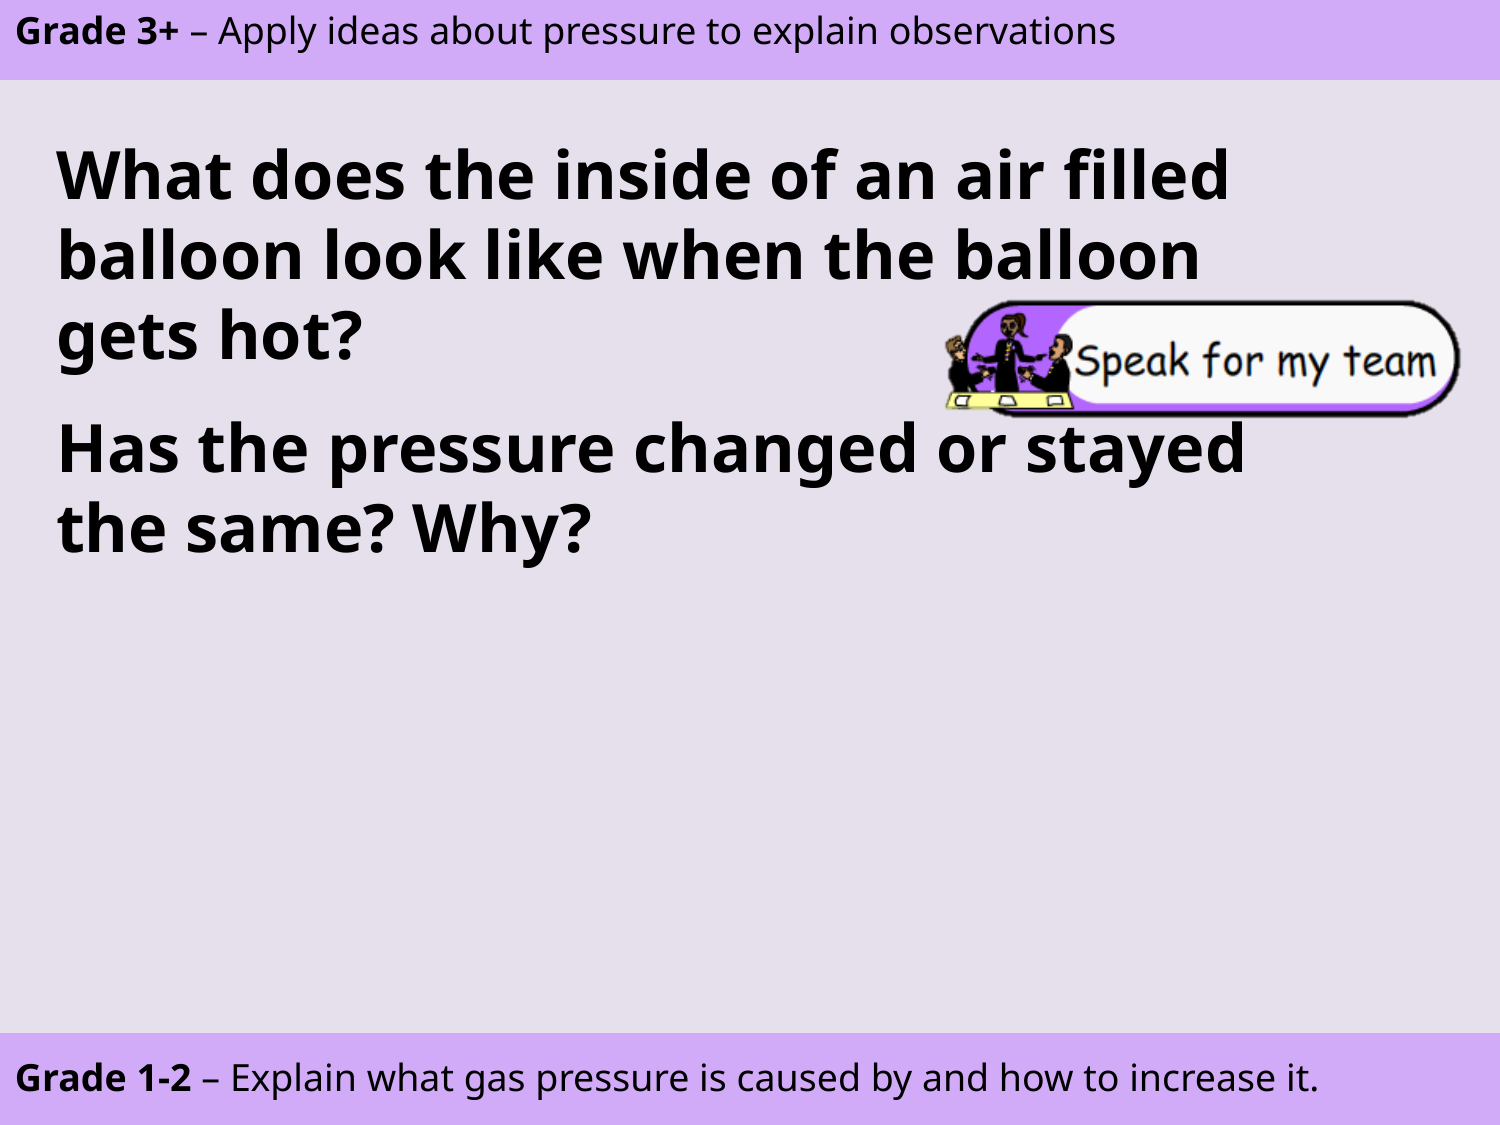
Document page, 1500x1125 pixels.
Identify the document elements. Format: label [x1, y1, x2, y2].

text_box [0, 0, 1500, 1125]
